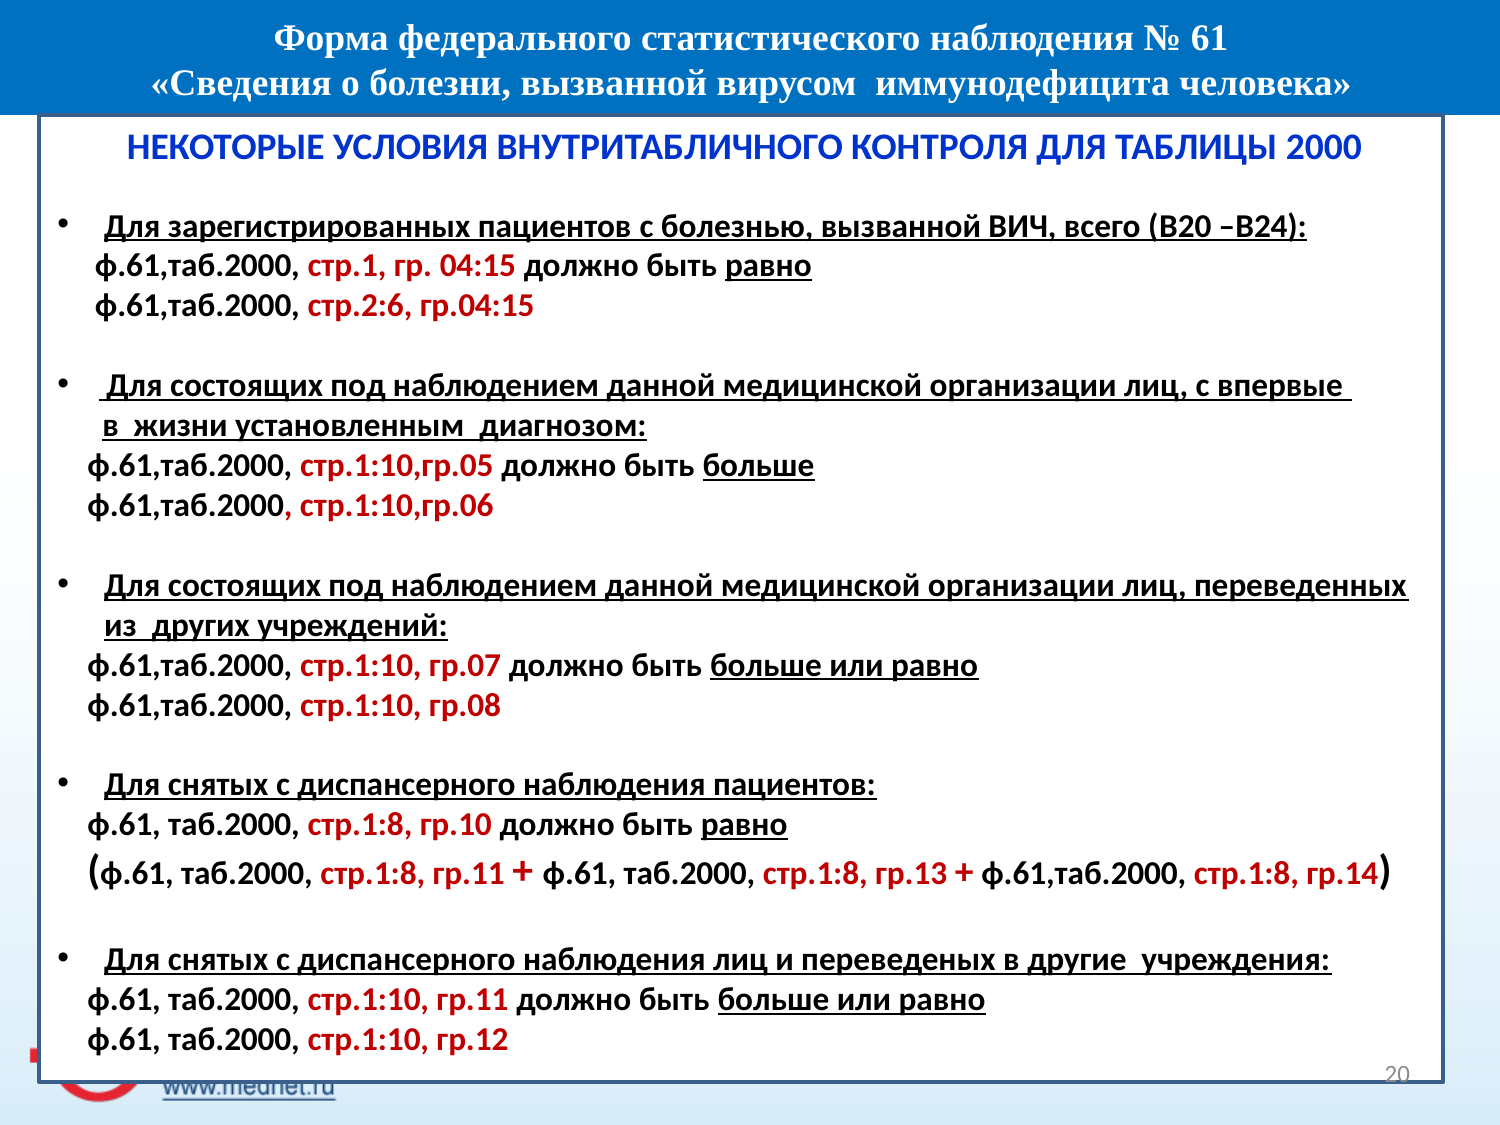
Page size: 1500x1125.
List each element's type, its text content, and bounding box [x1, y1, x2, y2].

slide_number 20 [1074, 1042, 1425, 1103]
picture [0, 117, 42, 1125]
text_box НЕКОТОРЫЕ УСЛОВИЯ ВНУТРИТАБЛИЧНОГО КОНТРОЛЯ ДЛЯ ТАБЛИЦЫ 2000 [43, 114, 1447, 175]
text_box [37, 113, 1445, 1084]
text_box Форма федерального статистического наблюдения № 61 «Сведения о болезни, вызванной вирусом иммунодефицита человека» [0, 0, 1500, 117]
text_box Для зарегистрированных пациентов с болезнью, вызванной ВИЧ, всего (В20 –В24): ф.61,таб.2000, стр.1, гр. 04:15 должно быть равно ф.61,таб.2000, стр.2:6, гр.04:15 Для состоящих под наблюдением данной медицинской организации лиц, с впервые в жизни установленным диагнозом: ф.61,таб.2000, стр.1:10,гр.05 должно быть больше ф.61,таб.2000, стр.1:10,гр.06 Для состоящих под наблюдением данной медицинской организации лиц, переведенных из других учреждений: ф.61,таб.2000, стр.1:10, гр.07 должно быть больше или равно ф.61,таб.2000, стр.1:10, гр.08 Для снятых с диспансерного наблюдения пациентов: ф.61, таб.2000, стр.1:8, гр.10 должно быть равно (ф.61, таб.2000, стр.1:8, гр.11 + ф.61, таб.2000, стр.1:8, гр.13 + ф.61,таб.2000, стр.1:8, гр.14) Для снятых с диспансерного наблюдения лиц и переведеных в другие учреждения: ф.61, таб.2000, стр.1:10, гр.11 должно быть больше или равно ф.61, таб.2000, стр.1:10, гр.12 [42, 196, 1424, 1125]
picture [1424, 117, 1500, 1125]
